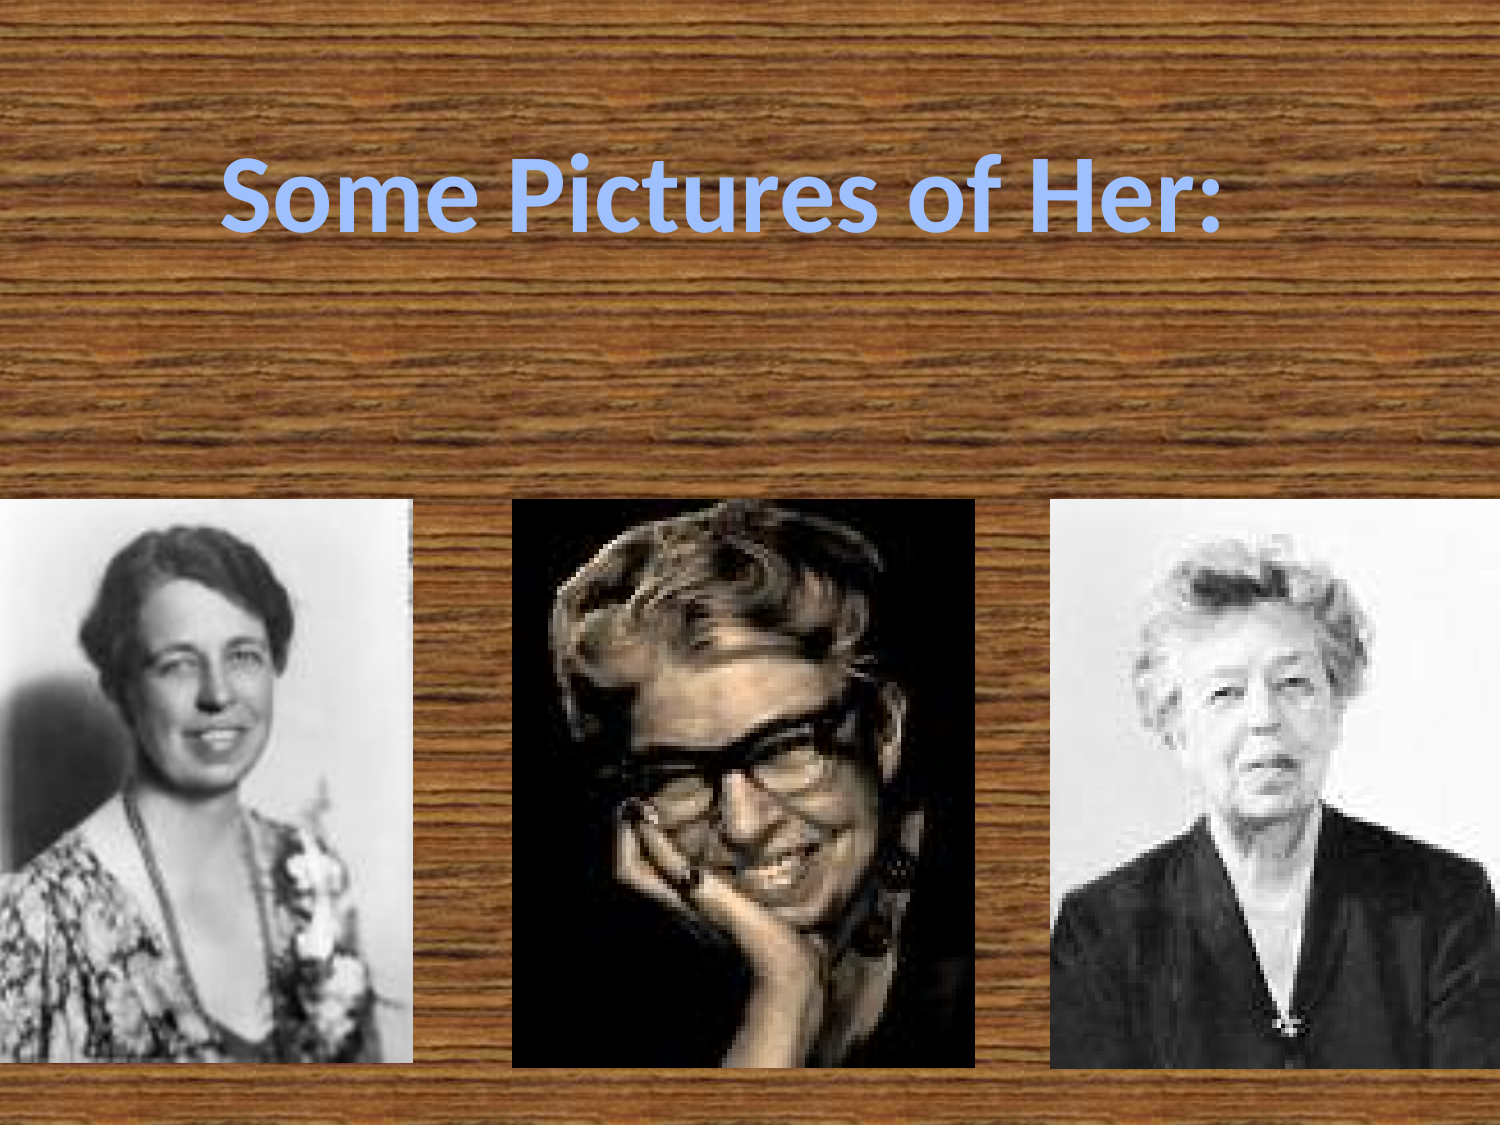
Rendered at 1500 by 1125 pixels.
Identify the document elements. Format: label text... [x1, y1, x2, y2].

text_box Some Pictures of Her: [204, 112, 1243, 263]
picture [0, 0, 1500, 1125]
